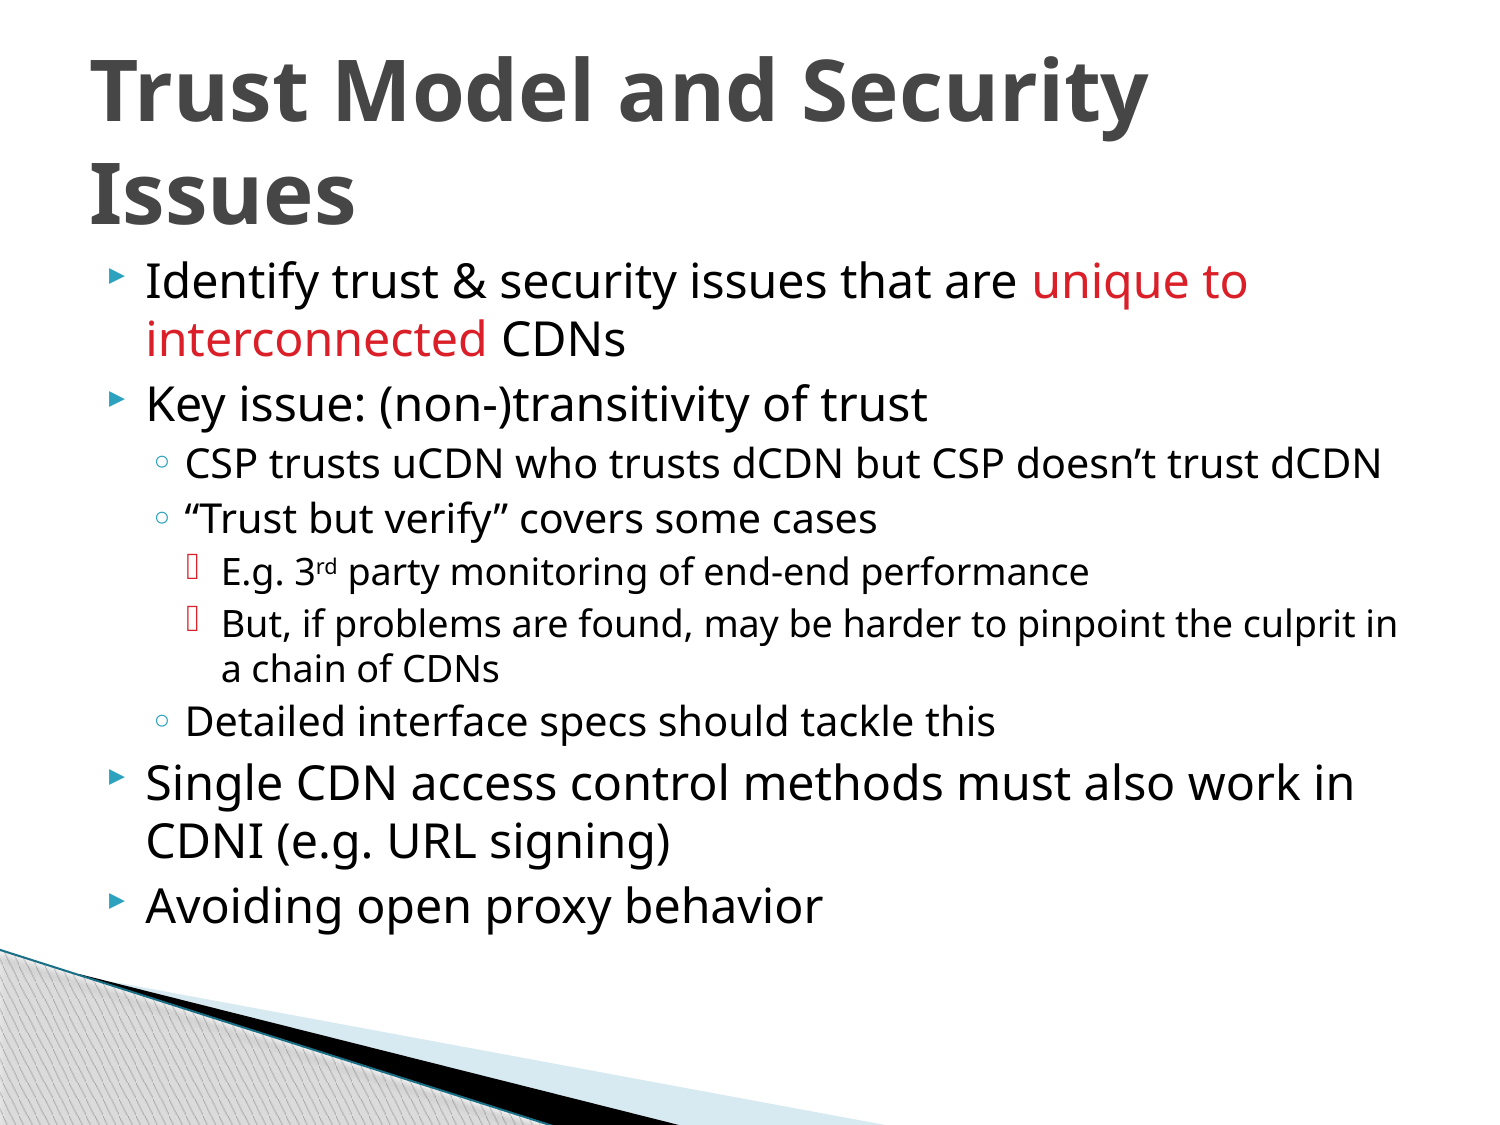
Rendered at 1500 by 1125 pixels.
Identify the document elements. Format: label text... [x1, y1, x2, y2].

list Identify trust & security issues that are unique to interconnected CDNs Key issue: (non-)transitivity of trust CSP trusts uCDN who trusts dCDN but CSP doesn’t trust dCDN “Trust but verify” covers some cases E.g. 3rd party monitoring of end-end performance But, if problems are found, may be harder to pinpoint the culprit in a chain of CDNs Detailed interface specs should tackle this Single CDN access control methods must also work in CDNI (e.g. URL signing) Avoiding open proxy behavior [75, 243, 1425, 986]
title Trust Model and Security Issues [75, 45, 1425, 233]
